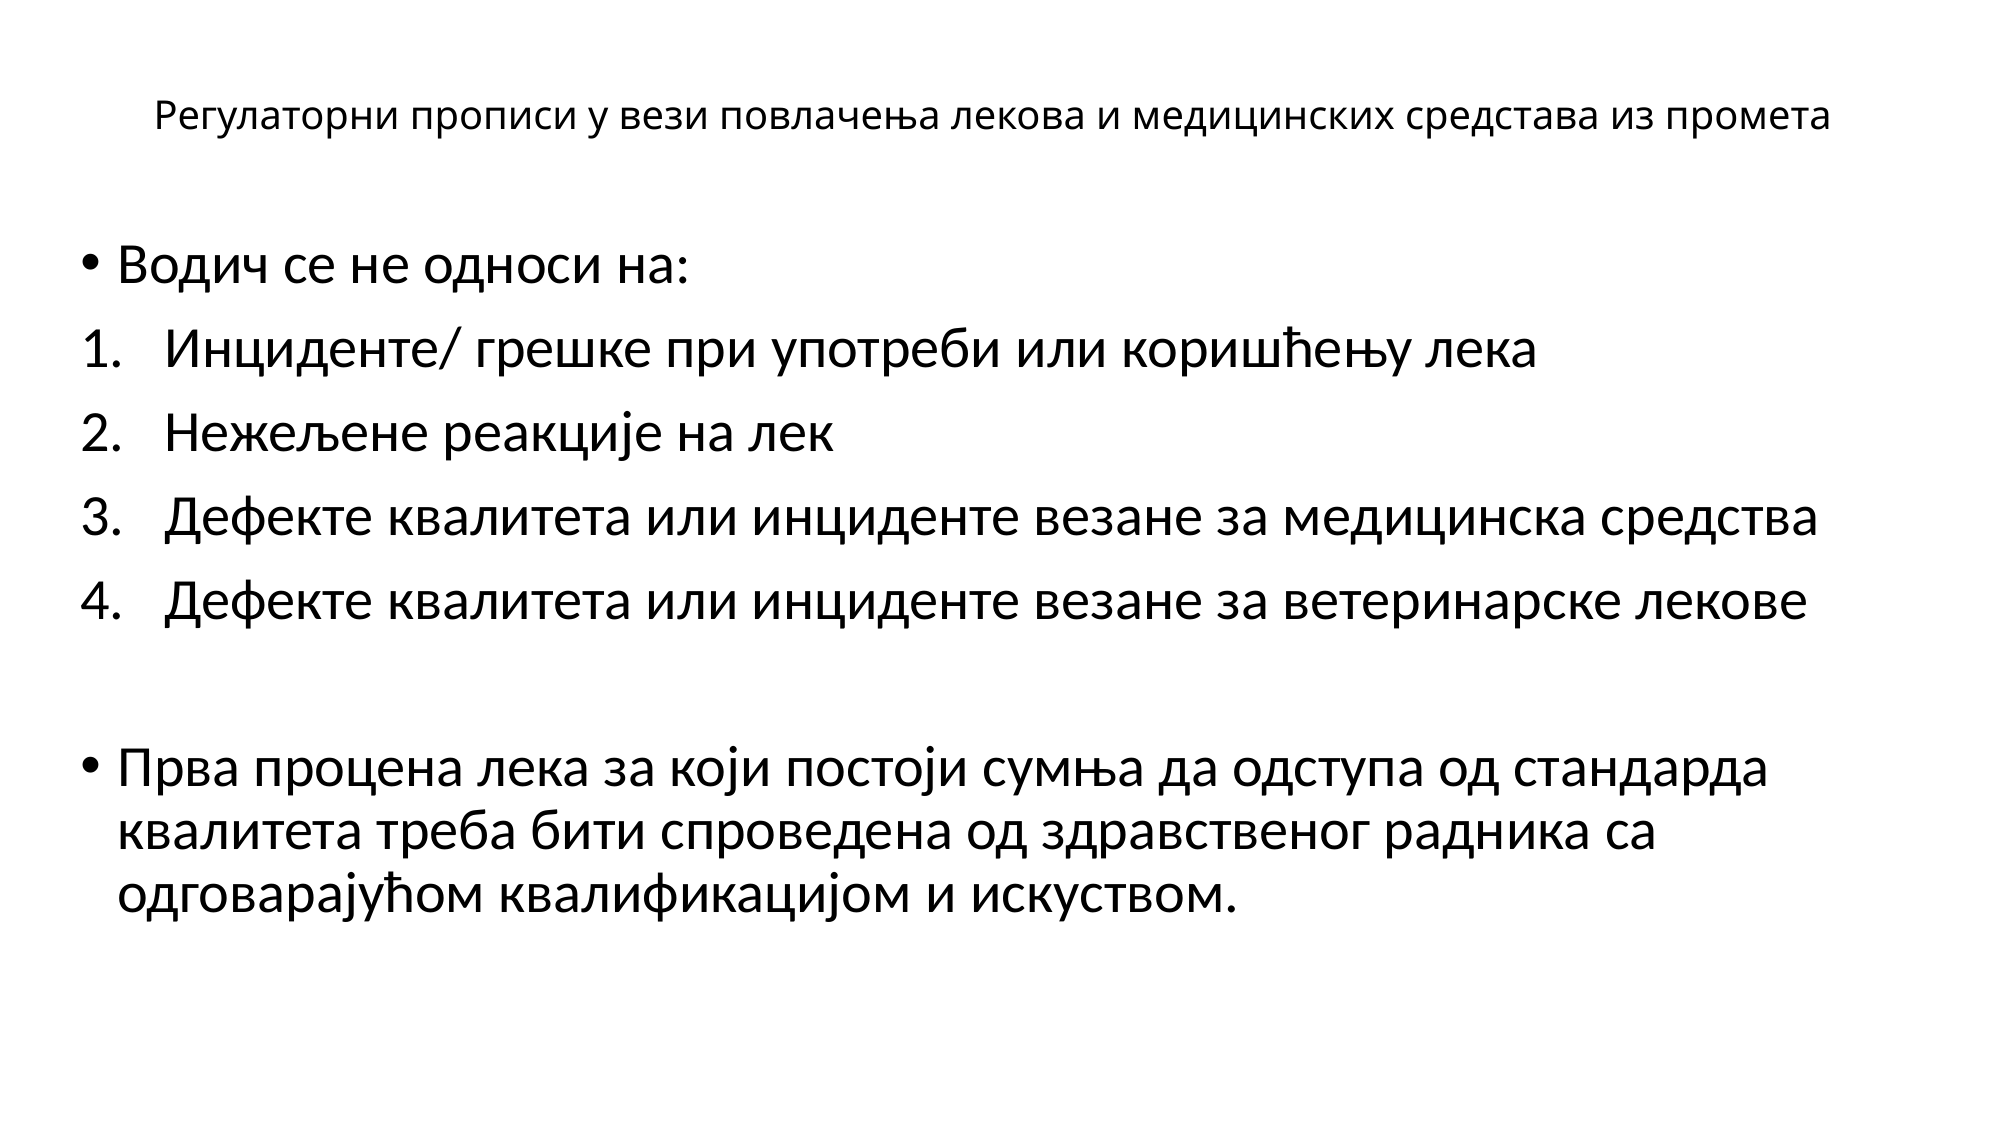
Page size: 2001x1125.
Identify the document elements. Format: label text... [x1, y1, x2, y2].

list Водич се не односи на: Инциденте/ грешке при употреби или коришћењу лека Нежељене реакције на лек Дефекте квалитета или инциденте везане за медицинска средства Дефекте квалитета или инциденте везане за ветеринарске лекове Прва процена лека за који постоји сумња да одступа од стандарда квалитета треба бити спроведена од здравственог радника са одговарајућом квалификацијом и искуством. [65, 226, 1936, 1078]
title Регулаторни прописи у вези повлачења лекова и медицинских средстава из промета [135, 85, 1861, 207]
